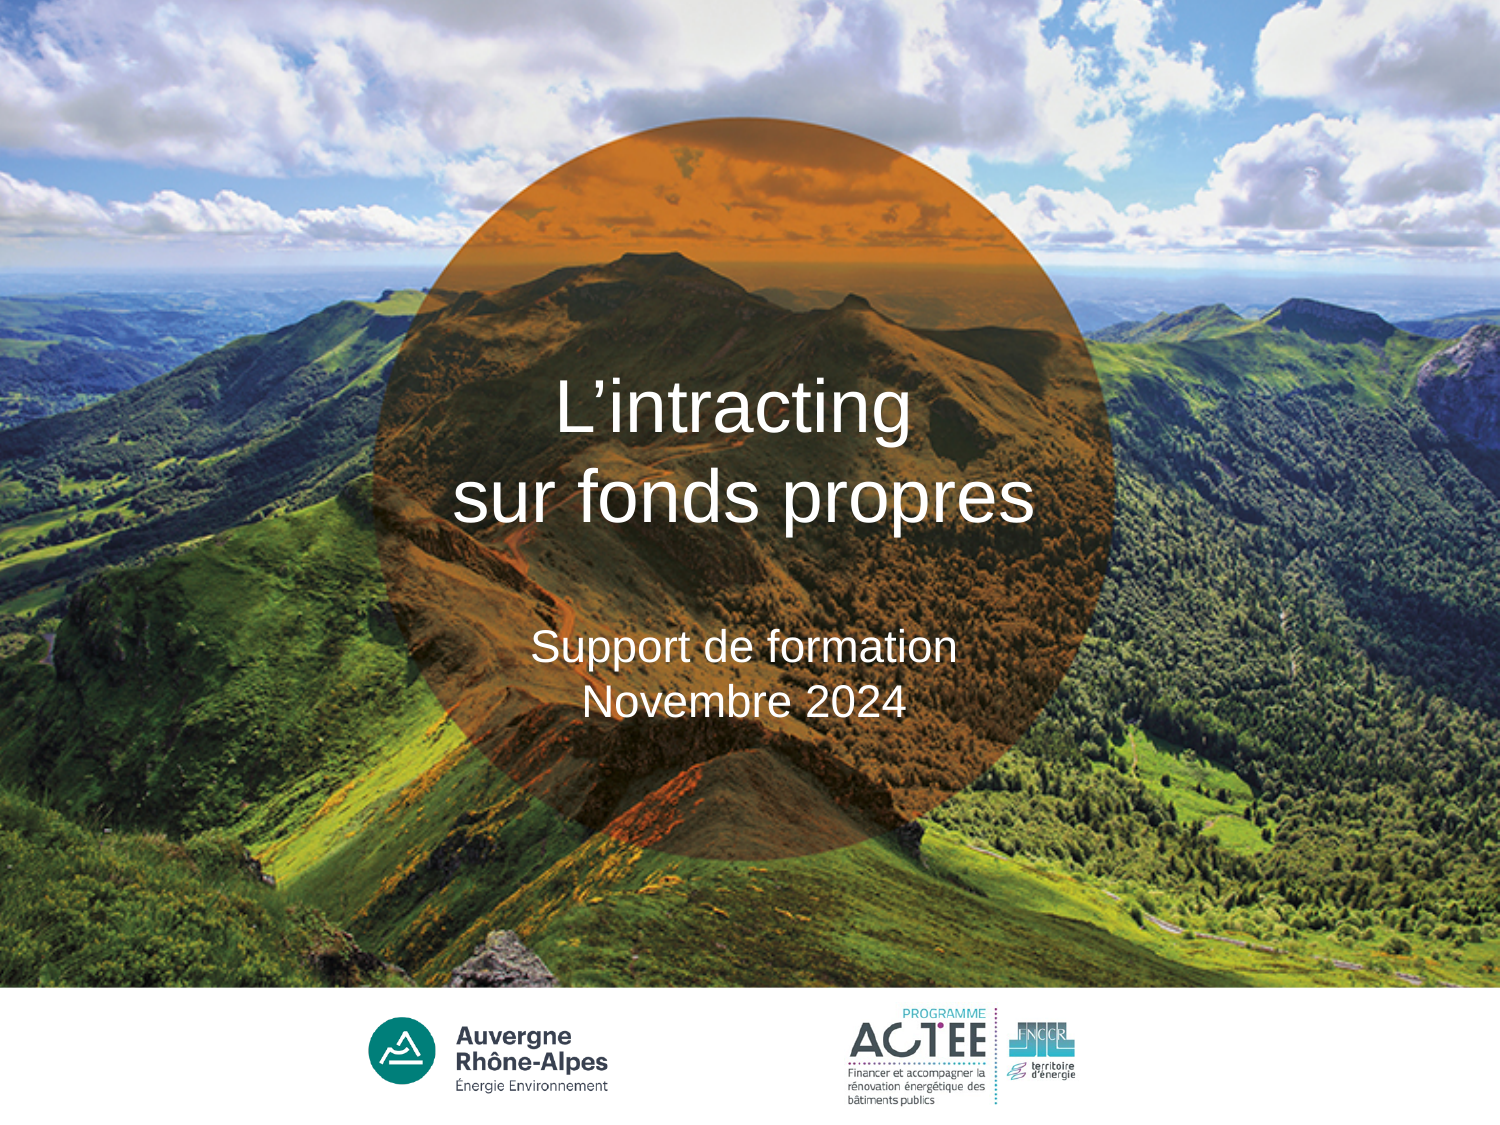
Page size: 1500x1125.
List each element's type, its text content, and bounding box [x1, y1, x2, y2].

picture [360, 1007, 620, 1104]
picture [0, 0, 1500, 987]
picture [844, 1002, 1082, 1109]
text_box L’intracting sur fonds propres [437, 349, 1051, 545]
text_box Support de formation Novembre 2024 [496, 609, 993, 735]
